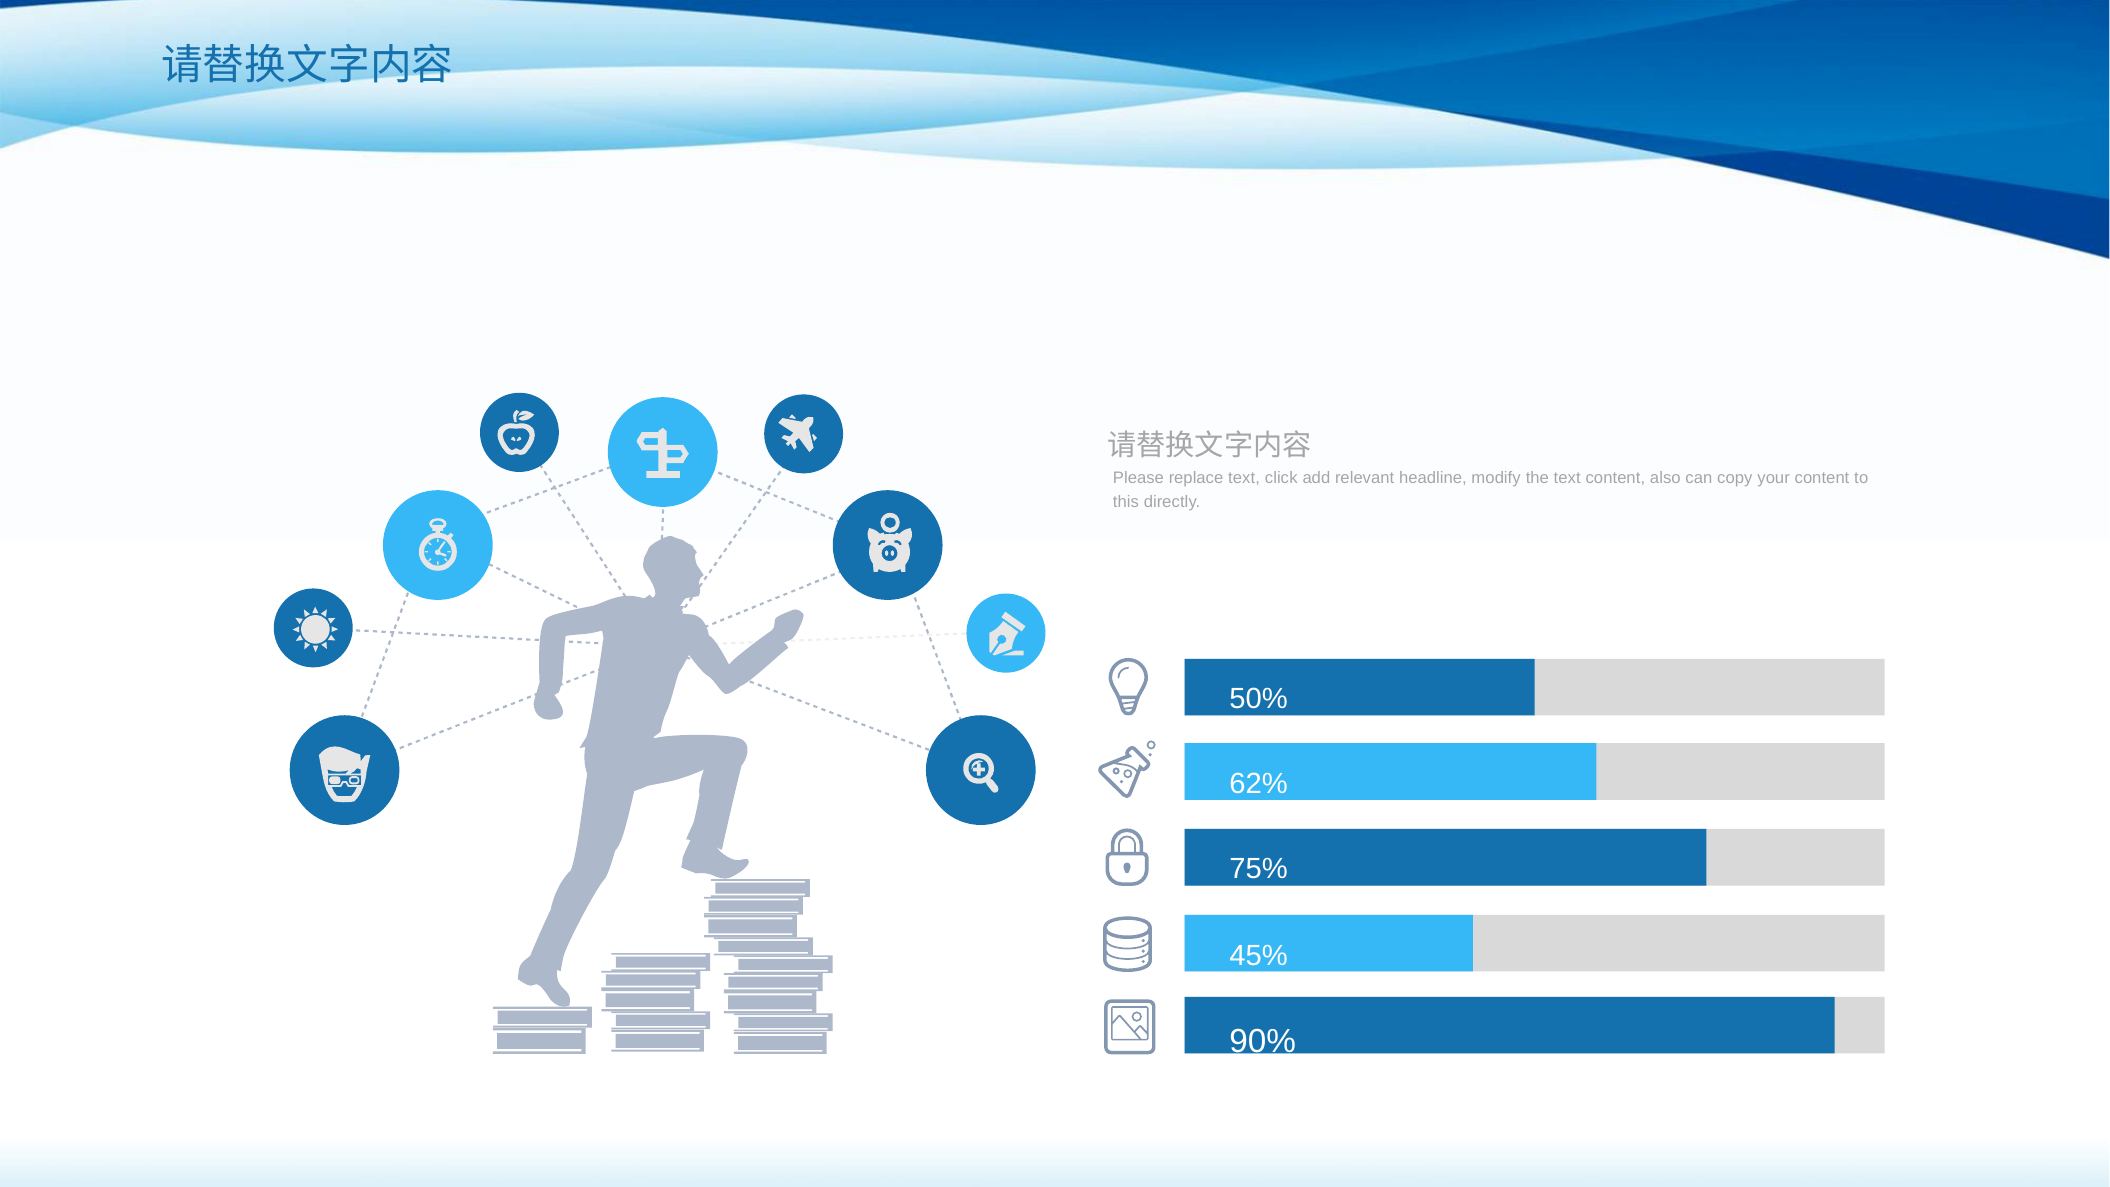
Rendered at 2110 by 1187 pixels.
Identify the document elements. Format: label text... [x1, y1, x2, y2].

text_box 45% [1208, 918, 1333, 982]
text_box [1105, 828, 1149, 886]
text_box [1184, 742, 1597, 801]
text_box 75% [1208, 832, 1333, 896]
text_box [1104, 999, 1156, 1055]
text_box [1184, 914, 1474, 972]
text_box [1707, 828, 1886, 887]
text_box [1103, 916, 1152, 973]
text_box [1184, 658, 1536, 716]
text_box Please replace text, click add relevant headline, modify the text content, also can copy your content to this directly. [1097, 455, 1910, 519]
text_box [1184, 828, 1707, 887]
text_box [1098, 740, 1156, 798]
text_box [1108, 657, 1149, 716]
text_box [1836, 996, 1886, 1055]
text_box [1536, 658, 1886, 716]
text_box [1474, 914, 1886, 972]
picture [0, 0, 2110, 1187]
text_box 请替换文字内容 [1091, 410, 1335, 469]
text_box 请替换文字内容 [145, 22, 500, 94]
text_box [1184, 996, 1836, 1055]
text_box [269, 388, 1050, 1054]
text_box 50% [1208, 662, 1333, 726]
text_box 62% [1208, 746, 1333, 810]
text_box 90% [1208, 1000, 1333, 1070]
text_box [1597, 742, 1886, 801]
